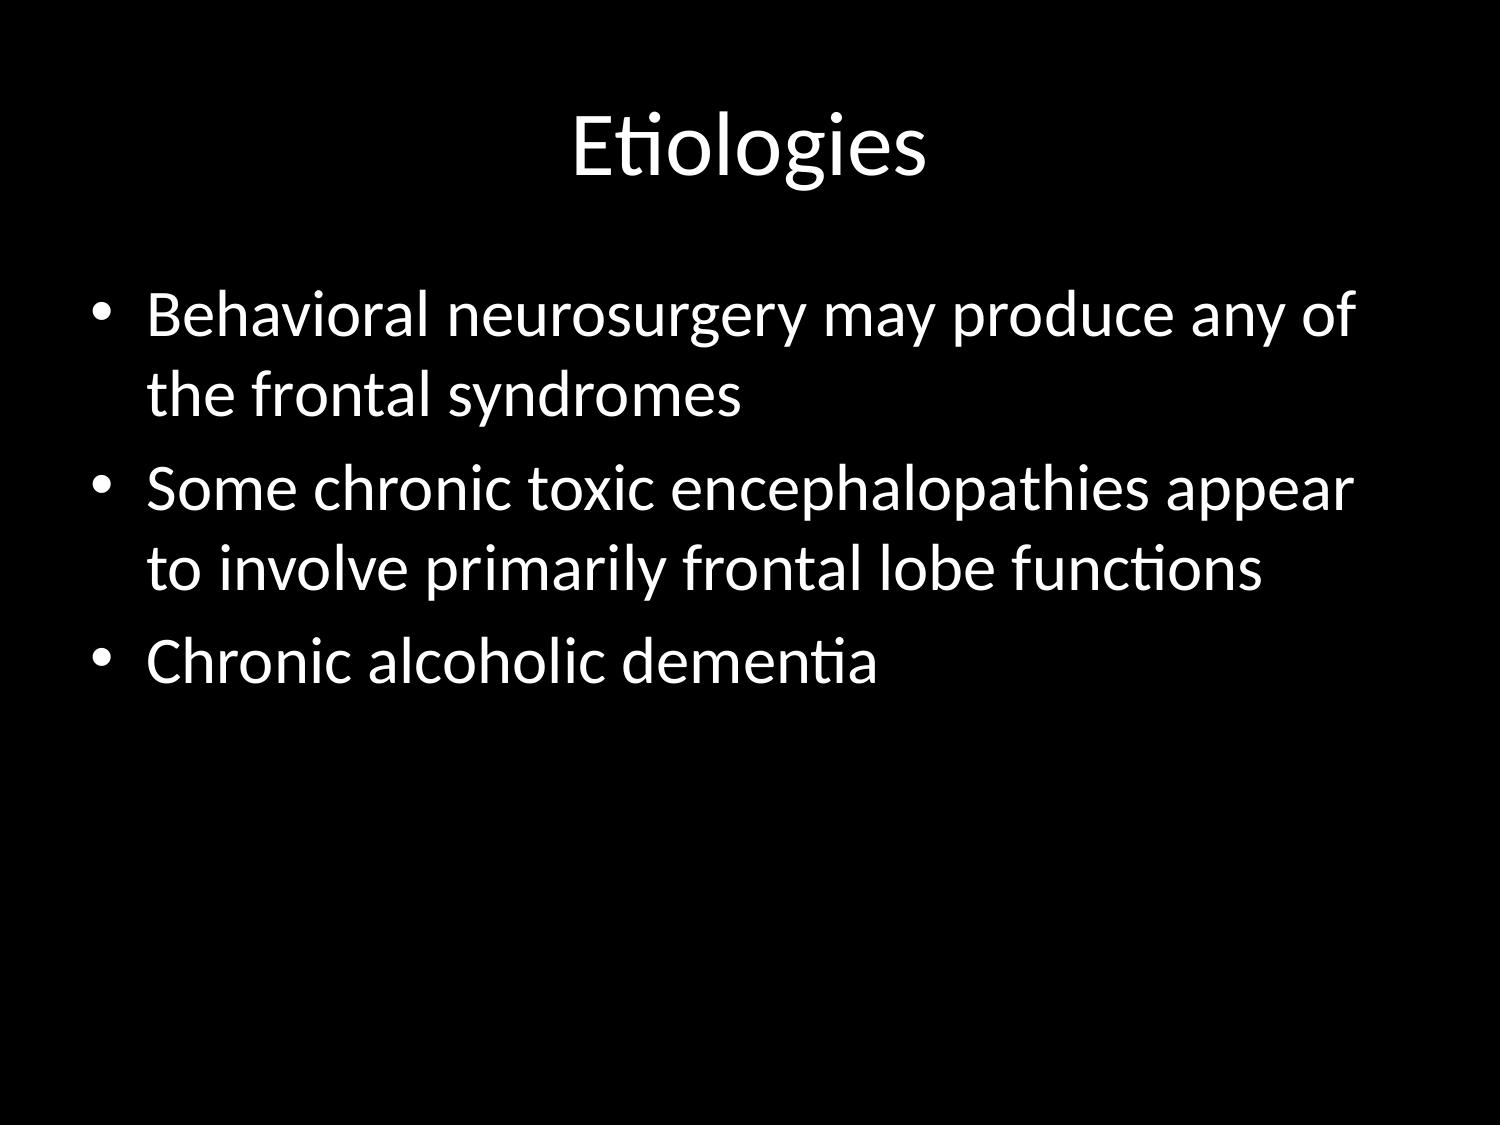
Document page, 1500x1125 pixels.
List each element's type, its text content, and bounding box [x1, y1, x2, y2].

title Etiologies [75, 45, 1425, 233]
list Behavioral neurosurgery may produce any of the frontal syndromes Some chronic toxic encephalopathies appear to involve primarily frontal lobe functions Chronic alcoholic dementia [75, 262, 1425, 1005]
